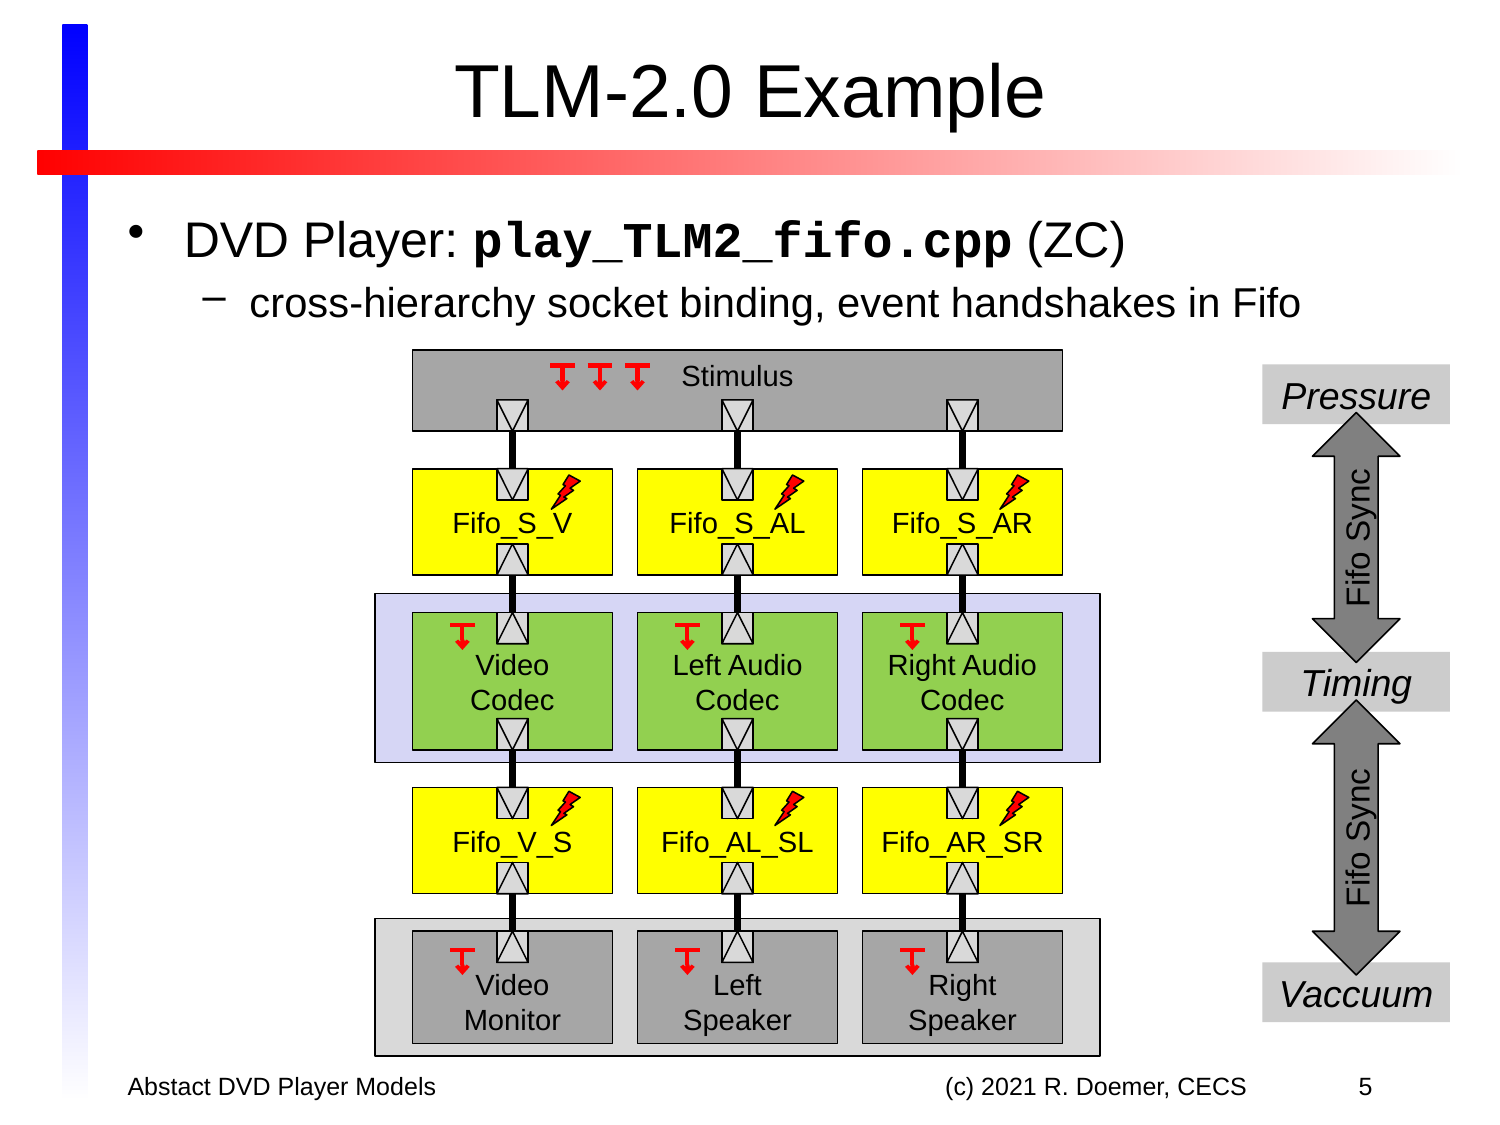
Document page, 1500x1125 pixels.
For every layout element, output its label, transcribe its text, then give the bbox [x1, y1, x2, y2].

text_box [774, 791, 804, 826]
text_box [496, 543, 529, 576]
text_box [496, 399, 529, 432]
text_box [496, 862, 529, 894]
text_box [549, 365, 576, 391]
slide_number 5 [1287, 1062, 1388, 1100]
text_box Pressure [1262, 364, 1450, 425]
text_box [375, 1025, 1100, 1057]
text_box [496, 787, 529, 819]
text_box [946, 399, 979, 432]
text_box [946, 718, 979, 751]
slide_number Abstact DVD Player Models [112, 1062, 774, 1100]
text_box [674, 949, 701, 976]
text_box Vaccuum [1262, 962, 1450, 1023]
text_box Fifo Sync [1312, 699, 1400, 976]
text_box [721, 718, 754, 751]
text_box Fifo_S_AL [637, 468, 838, 575]
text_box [624, 365, 651, 391]
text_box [496, 468, 529, 501]
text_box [496, 612, 529, 644]
text_box Fifo_S_V [412, 468, 613, 575]
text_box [721, 399, 754, 432]
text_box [946, 468, 979, 501]
text_box Fifo_AL_SL [637, 787, 838, 894]
text_box Stimulus [412, 349, 1063, 432]
text_box [999, 474, 1029, 510]
title TLM-2.0 Example [112, 24, 1388, 150]
text_box Video Monitor [412, 931, 613, 1044]
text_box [721, 612, 754, 644]
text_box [721, 543, 754, 576]
text_box [551, 474, 581, 510]
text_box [496, 718, 529, 751]
text_box Left Audio Codec [637, 612, 838, 750]
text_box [946, 543, 979, 576]
text_box Right Speaker [862, 931, 1063, 1044]
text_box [449, 624, 476, 651]
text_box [946, 787, 979, 819]
text_box Video Codec [412, 612, 613, 750]
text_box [946, 612, 979, 644]
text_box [449, 949, 476, 976]
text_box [946, 930, 979, 963]
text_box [721, 787, 754, 819]
text_box Fifo_AR_SR [862, 787, 1063, 894]
text_box [551, 791, 581, 826]
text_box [899, 949, 926, 976]
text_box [496, 930, 529, 963]
text_box Right Audio Codec [862, 612, 1063, 750]
text_box Fifo_S_AR [862, 468, 1063, 575]
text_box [721, 930, 754, 963]
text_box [674, 624, 701, 651]
footer (c) 2021 R. Doemer, CECS [774, 1062, 1263, 1100]
list DVD Player: play_TLM2_fifo.cpp (ZC) cross-hierarchy socket binding, event handshakes in Fifo [112, 200, 1388, 1025]
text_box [587, 365, 613, 391]
text_box Left Speaker [637, 931, 838, 1044]
text_box Fifo Sync [1312, 412, 1400, 663]
text_box [774, 474, 804, 510]
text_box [721, 862, 754, 894]
text_box Fifo_V_S [412, 787, 613, 894]
text_box Timing [1262, 651, 1450, 712]
text_box [999, 791, 1029, 826]
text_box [946, 862, 979, 894]
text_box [721, 468, 754, 501]
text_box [899, 624, 926, 651]
